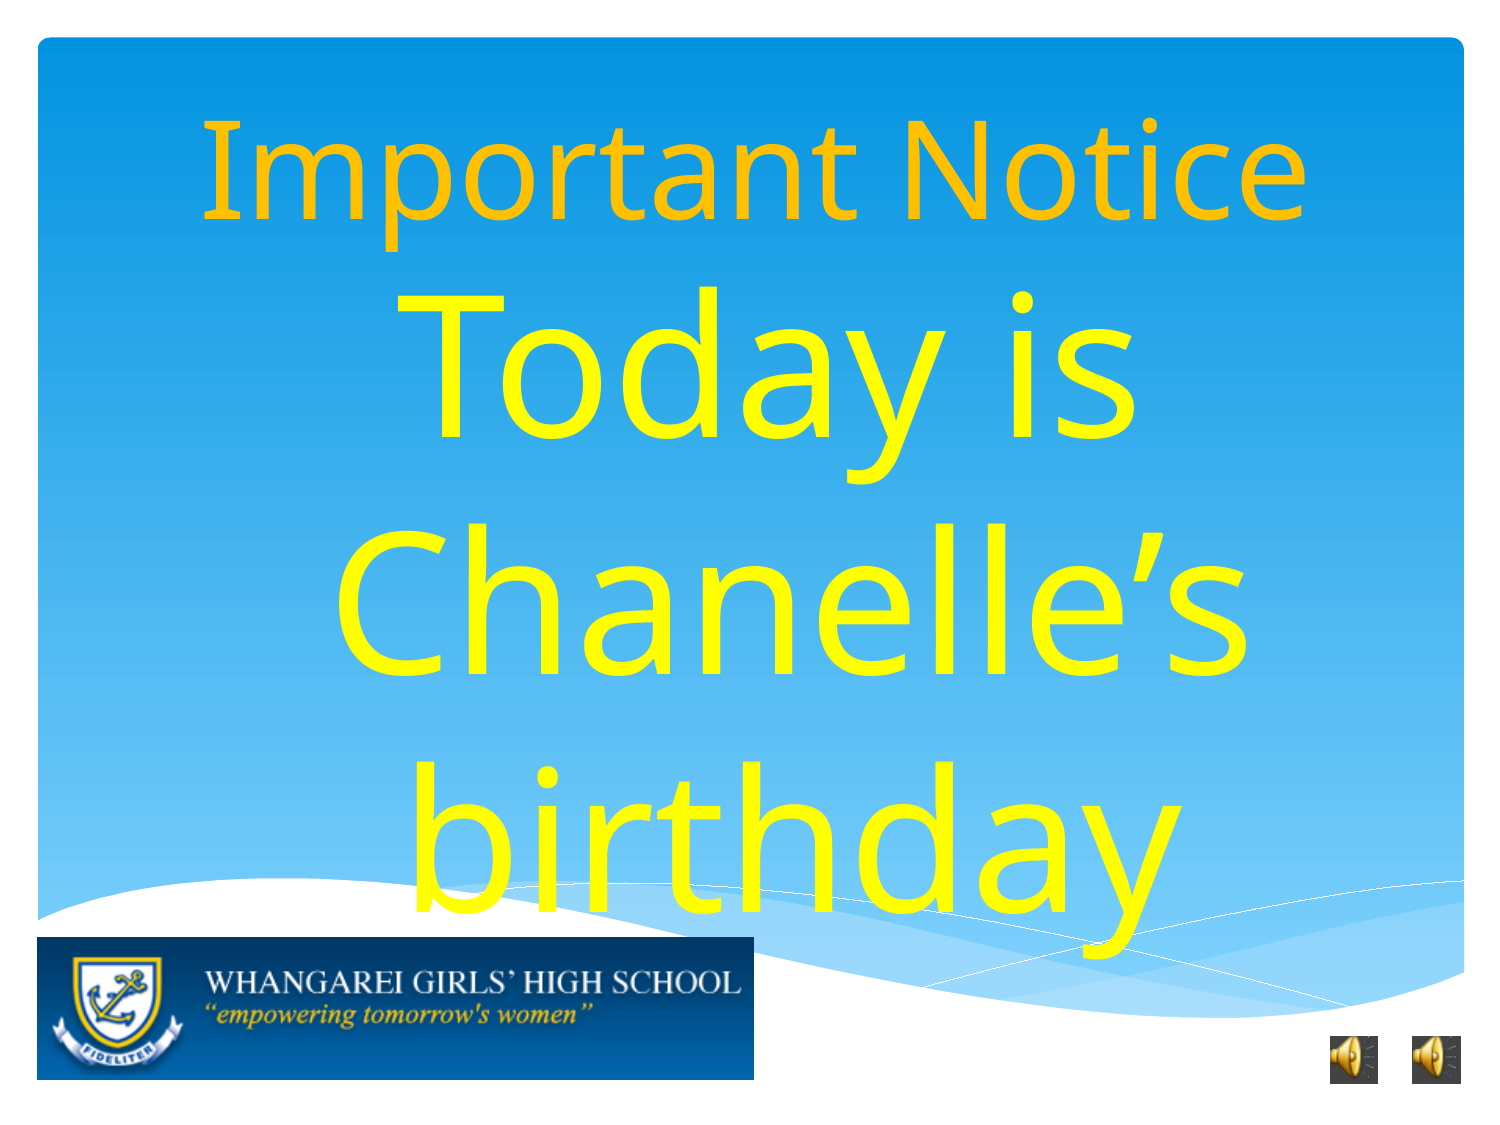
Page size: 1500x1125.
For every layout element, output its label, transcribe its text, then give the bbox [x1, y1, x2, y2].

text_box Important Notice [149, 37, 1362, 255]
text_box Today is Chanelle’s birthday [149, 231, 1391, 963]
picture [37, 937, 754, 1080]
picture [1411, 1034, 1462, 1086]
picture [1328, 1034, 1380, 1086]
